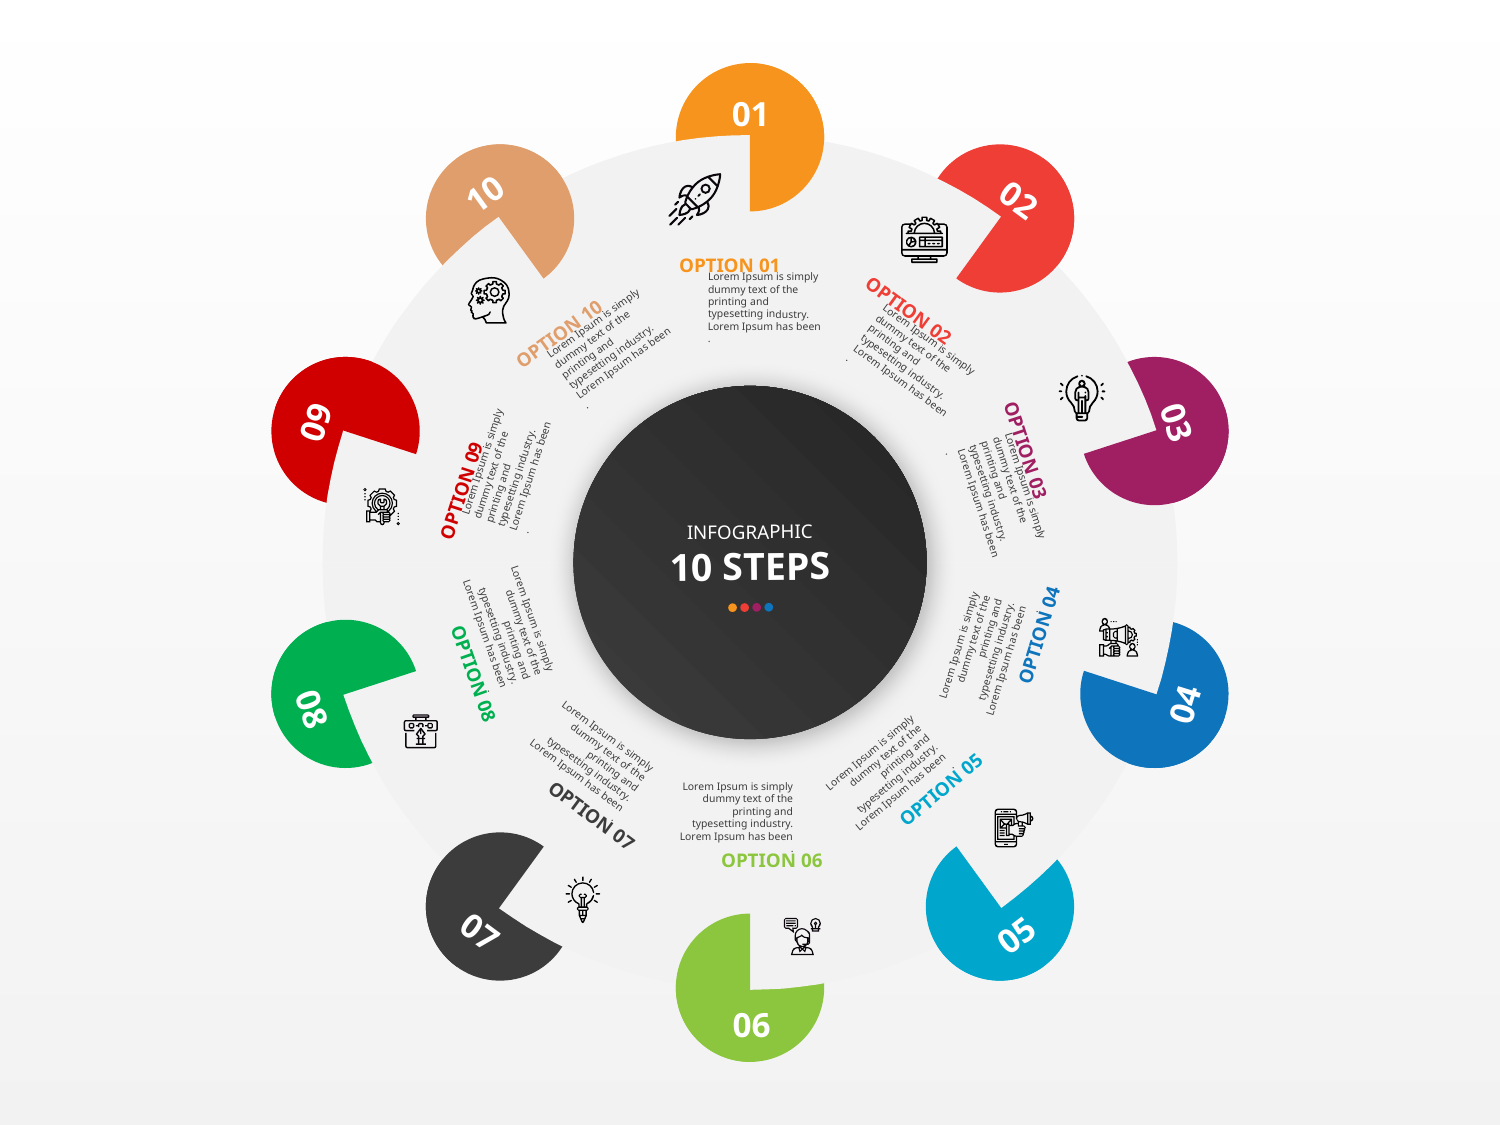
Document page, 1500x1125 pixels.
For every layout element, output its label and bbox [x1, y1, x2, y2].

text_box [900, 216, 949, 264]
text_box [467, 276, 511, 324]
text_box [1058, 374, 1106, 422]
text_box [259, 62, 1241, 1063]
text_box [403, 714, 439, 749]
text_box [783, 917, 822, 956]
text_box [994, 808, 1034, 848]
text_box [1098, 617, 1139, 657]
text_box [668, 172, 722, 227]
text_box [727, 602, 774, 613]
text_box [362, 487, 401, 526]
text_box [565, 876, 601, 924]
